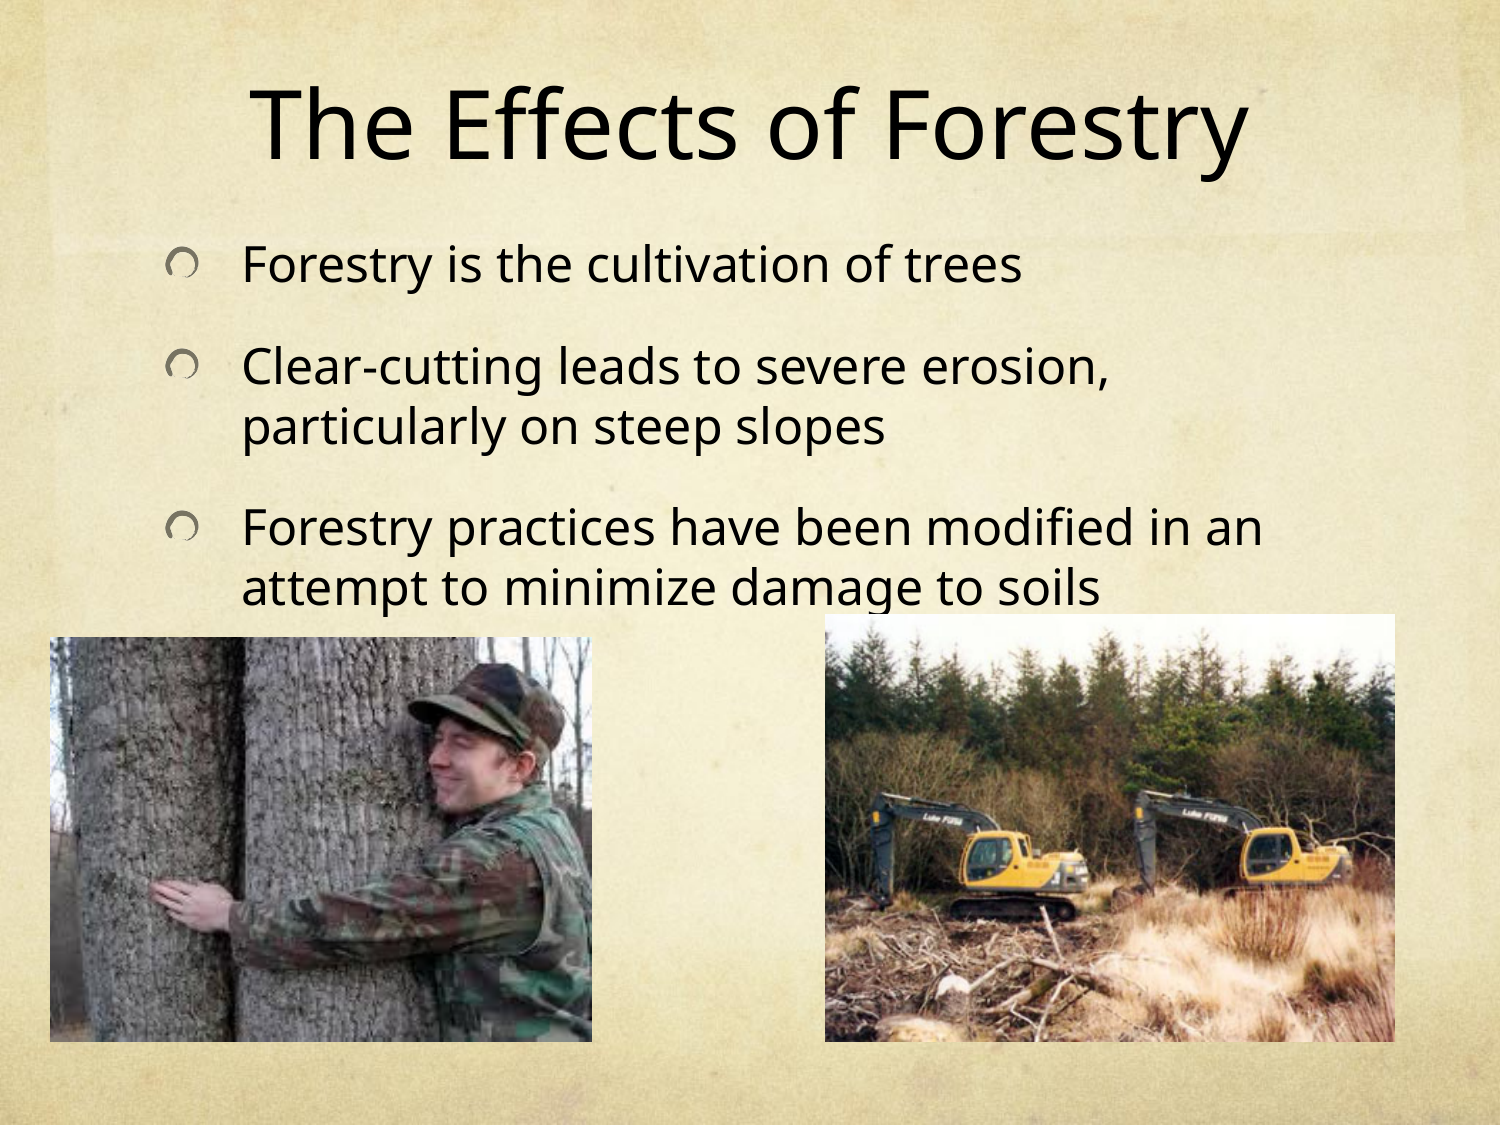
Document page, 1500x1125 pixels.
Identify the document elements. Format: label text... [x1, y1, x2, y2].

list Forestry is the cultivation of trees Clear-cutting leads to severe erosion, particularly on steep slopes Forestry practices have been modified in an attempt to minimize damage to soils [150, 224, 1350, 891]
title The Effects of Forestry [150, 50, 1350, 193]
picture [0, 0, 1500, 1125]
